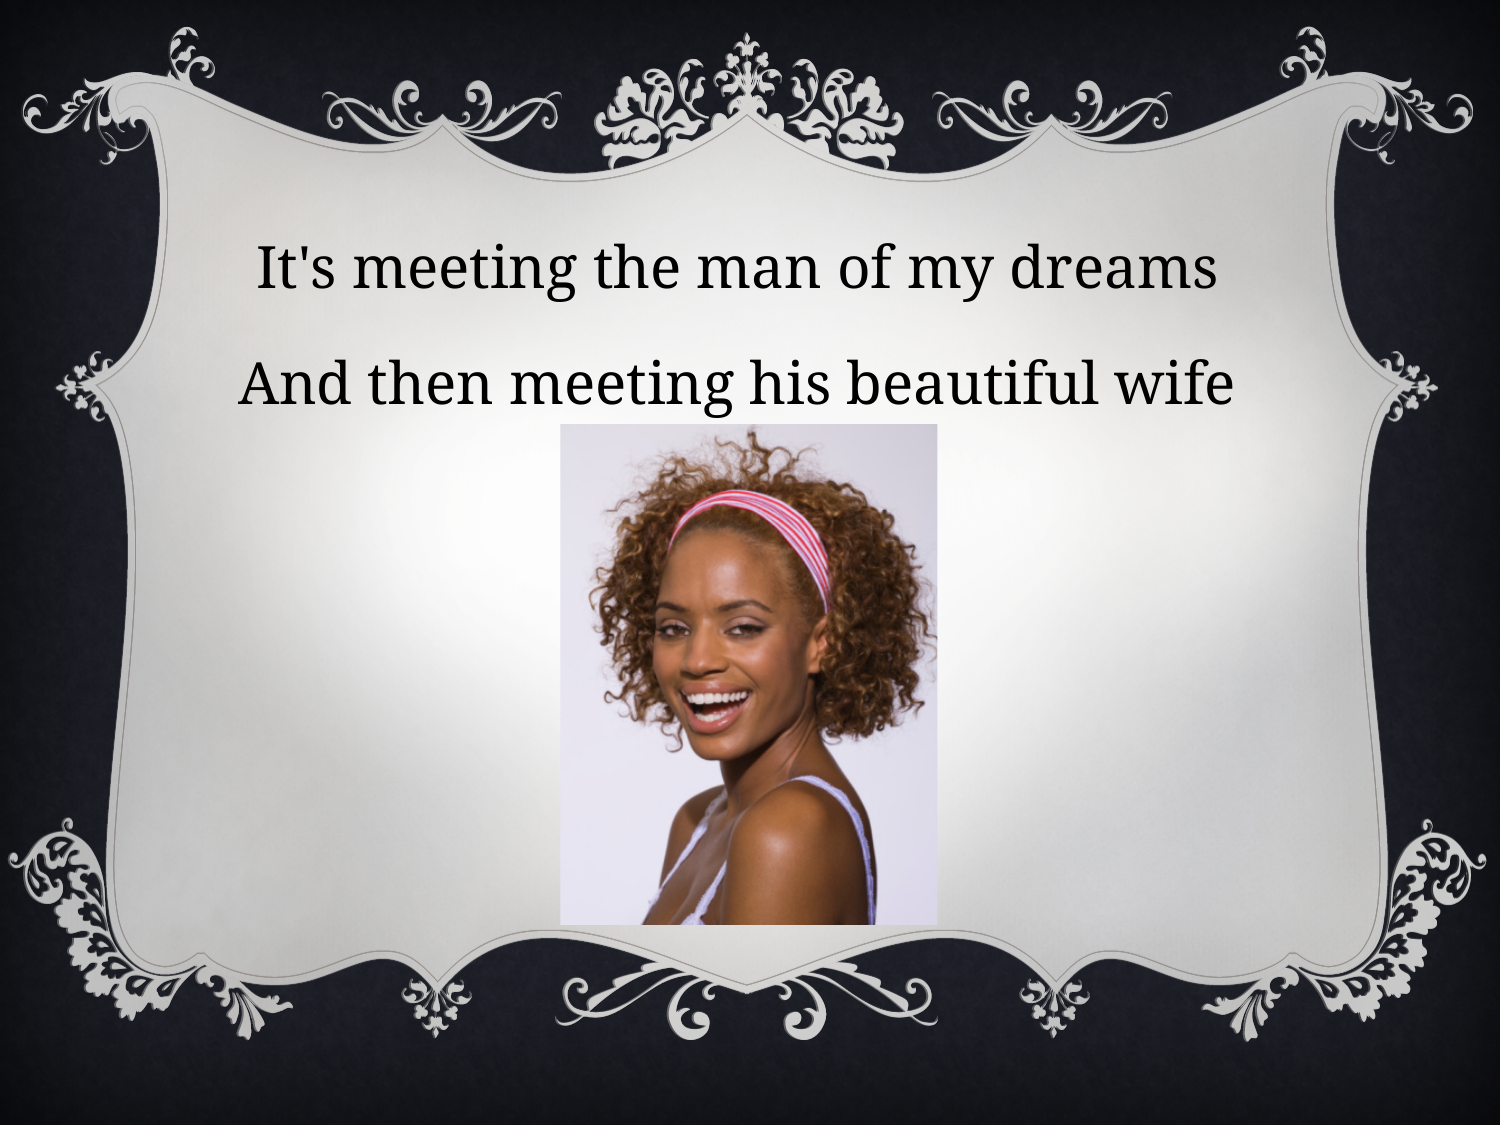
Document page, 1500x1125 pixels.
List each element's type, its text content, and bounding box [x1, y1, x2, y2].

text_box It's meeting the man of my dreams And then meeting his beautiful wife [125, 187, 1350, 688]
picture [0, 0, 1500, 1125]
